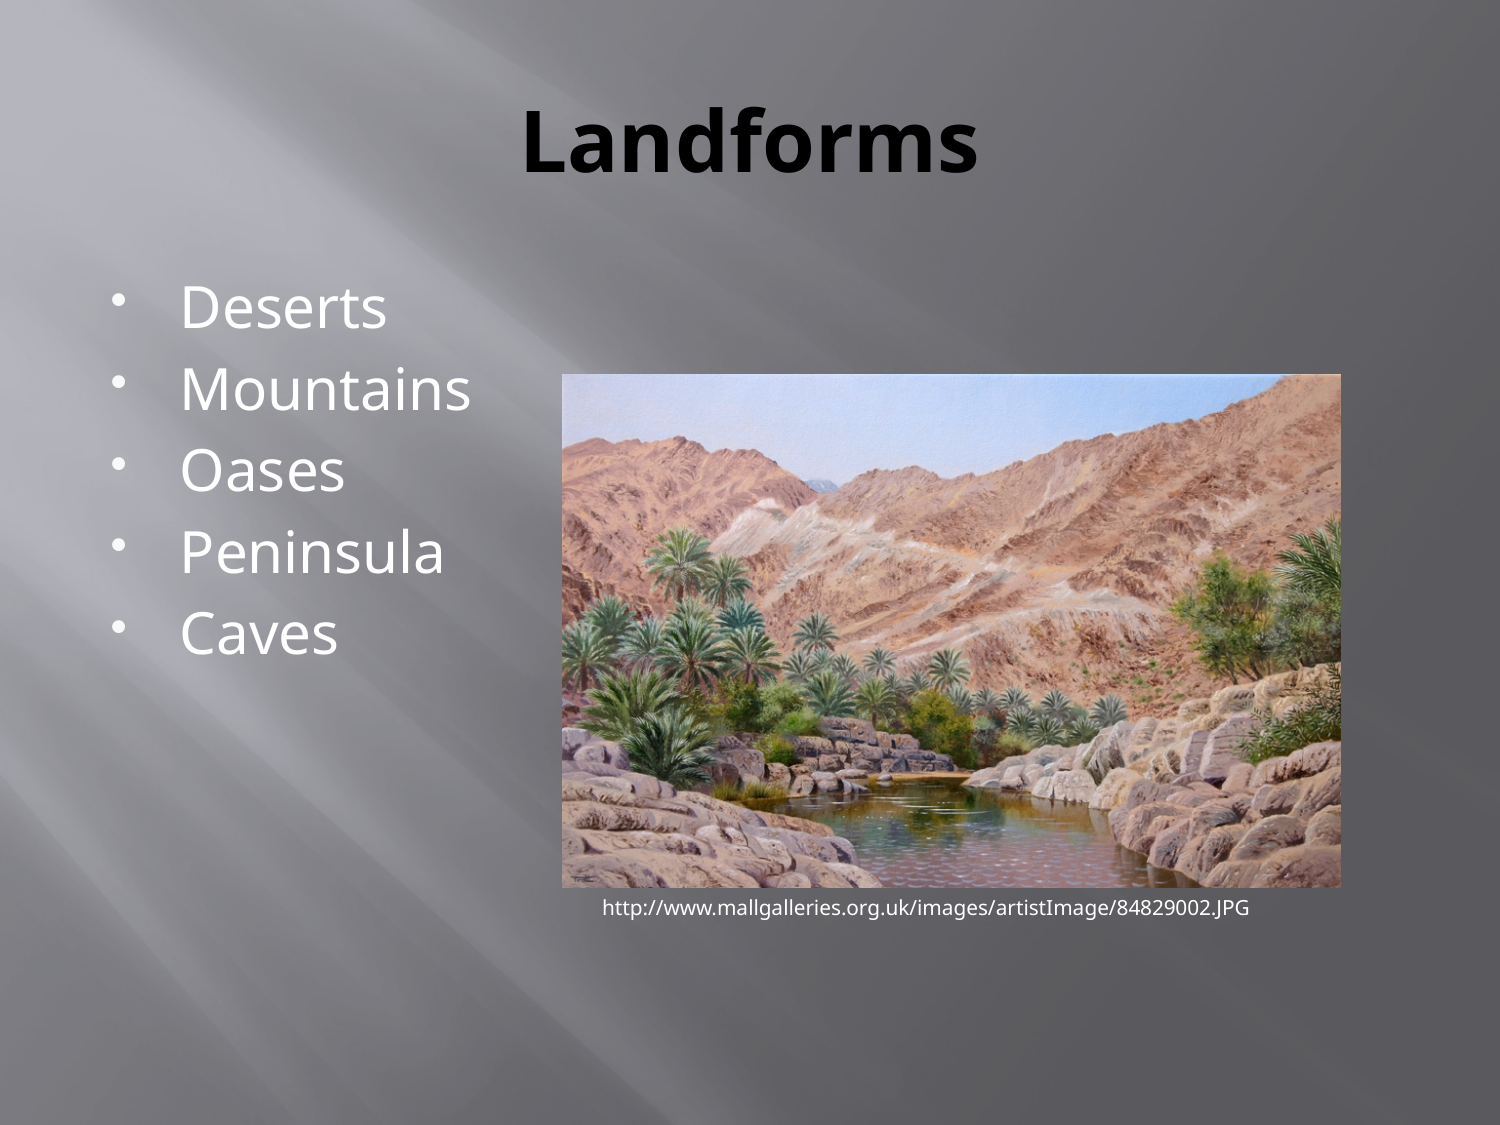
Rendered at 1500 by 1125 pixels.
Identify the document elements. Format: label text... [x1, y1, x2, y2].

list Deserts Mountains Oases Peninsula Caves [75, 262, 1425, 1035]
picture [562, 374, 1341, 888]
title Landforms [75, 45, 1425, 233]
